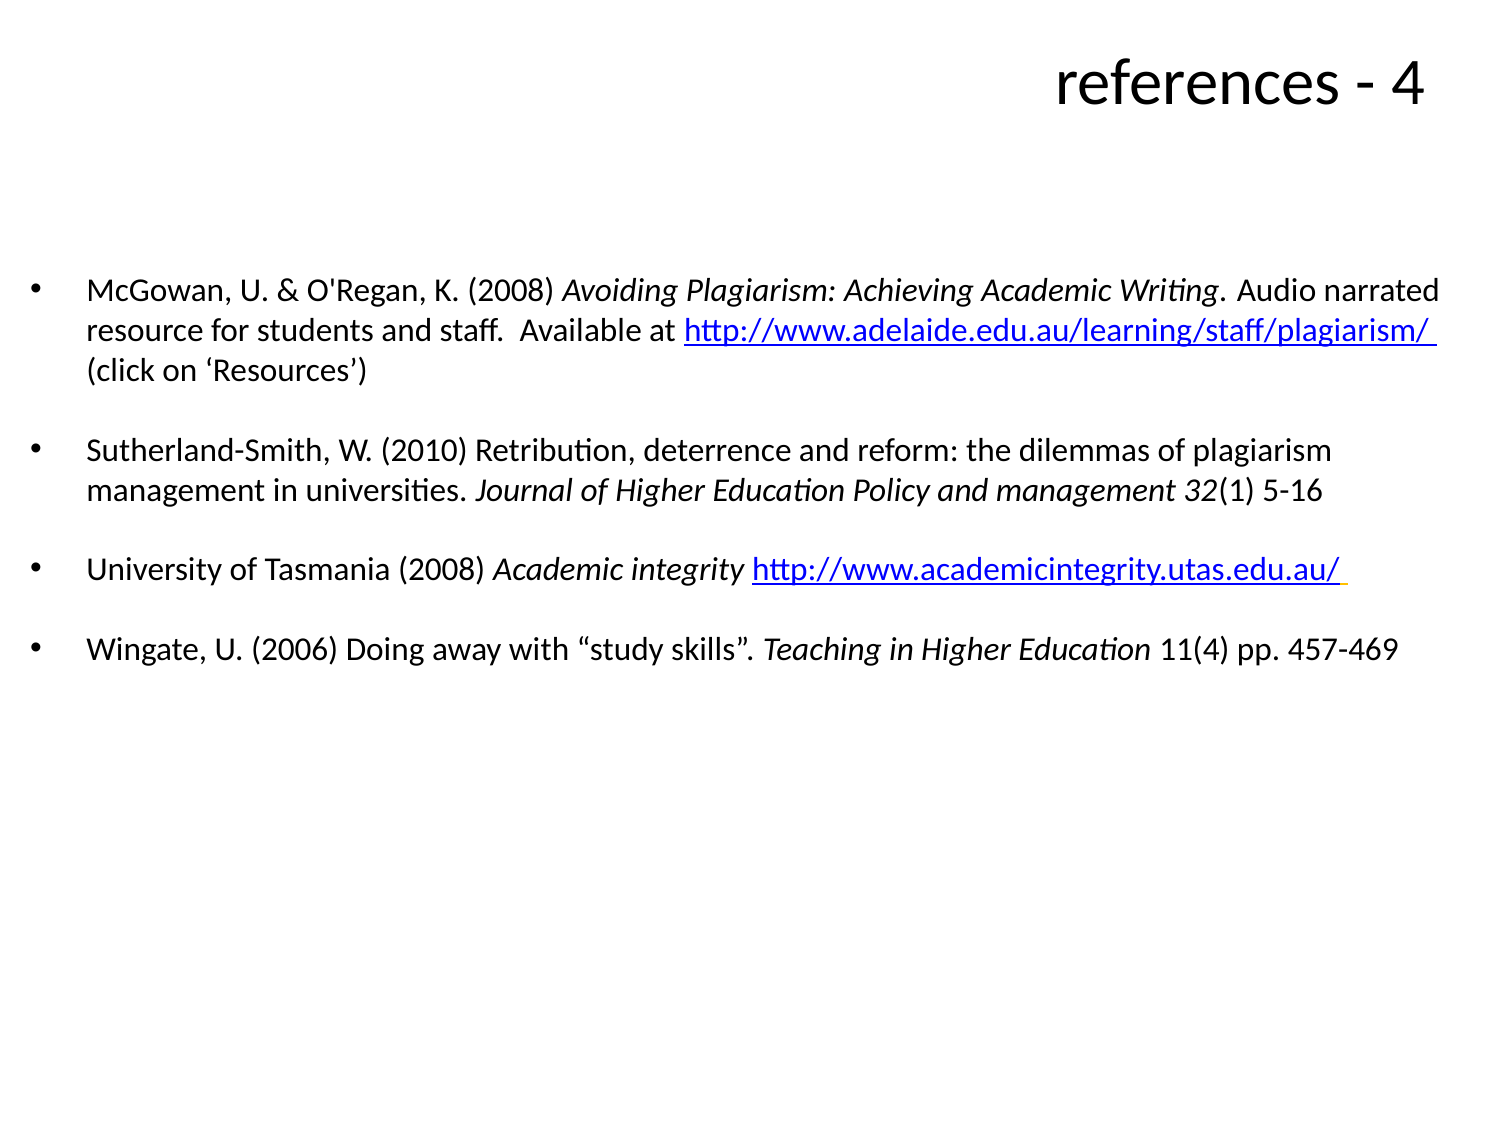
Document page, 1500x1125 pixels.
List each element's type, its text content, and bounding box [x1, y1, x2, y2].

text_box references - 4 [991, 30, 1455, 126]
text_box McGowan, U. & O'Regan, K. (2008) Avoiding Plagiarism: Achieving Academic Writing. Audio narrated resource for students and staff. Available at http://www.adelaide.edu.au/learning/staff/plagiarism/ (click on ‘Resources’) Sutherland-Smith, W. (2010) Retribution, deterrence and reform: the dilemmas of plagiarism management in universities. Journal of Higher Education Policy and management 32(1) 5-16 University of Tasmania (2008) Academic integrity http://www.academicintegrity.utas.edu.au/ Wingate, U. (2006) Doing away with “study skills”. Teaching in Higher Education 11(4) pp. 457-469 [15, 180, 1487, 675]
